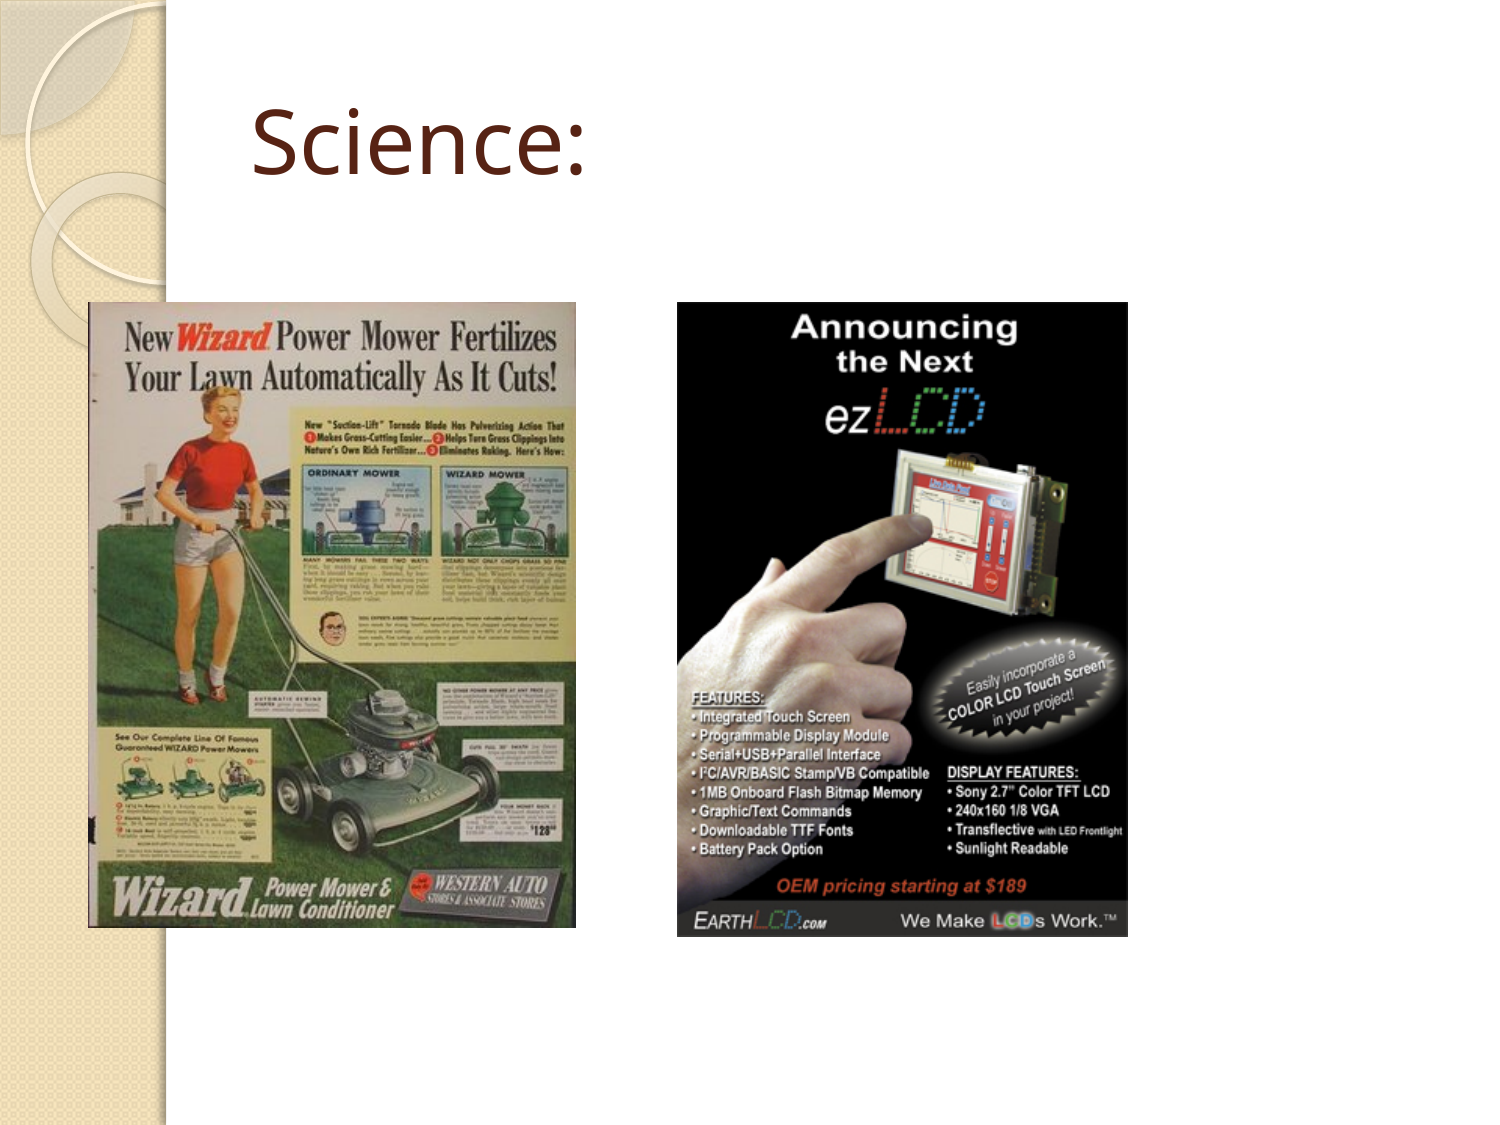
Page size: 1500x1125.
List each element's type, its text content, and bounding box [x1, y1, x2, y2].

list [88, 302, 577, 928]
title Science: [235, 45, 1466, 233]
picture [676, 302, 1129, 938]
